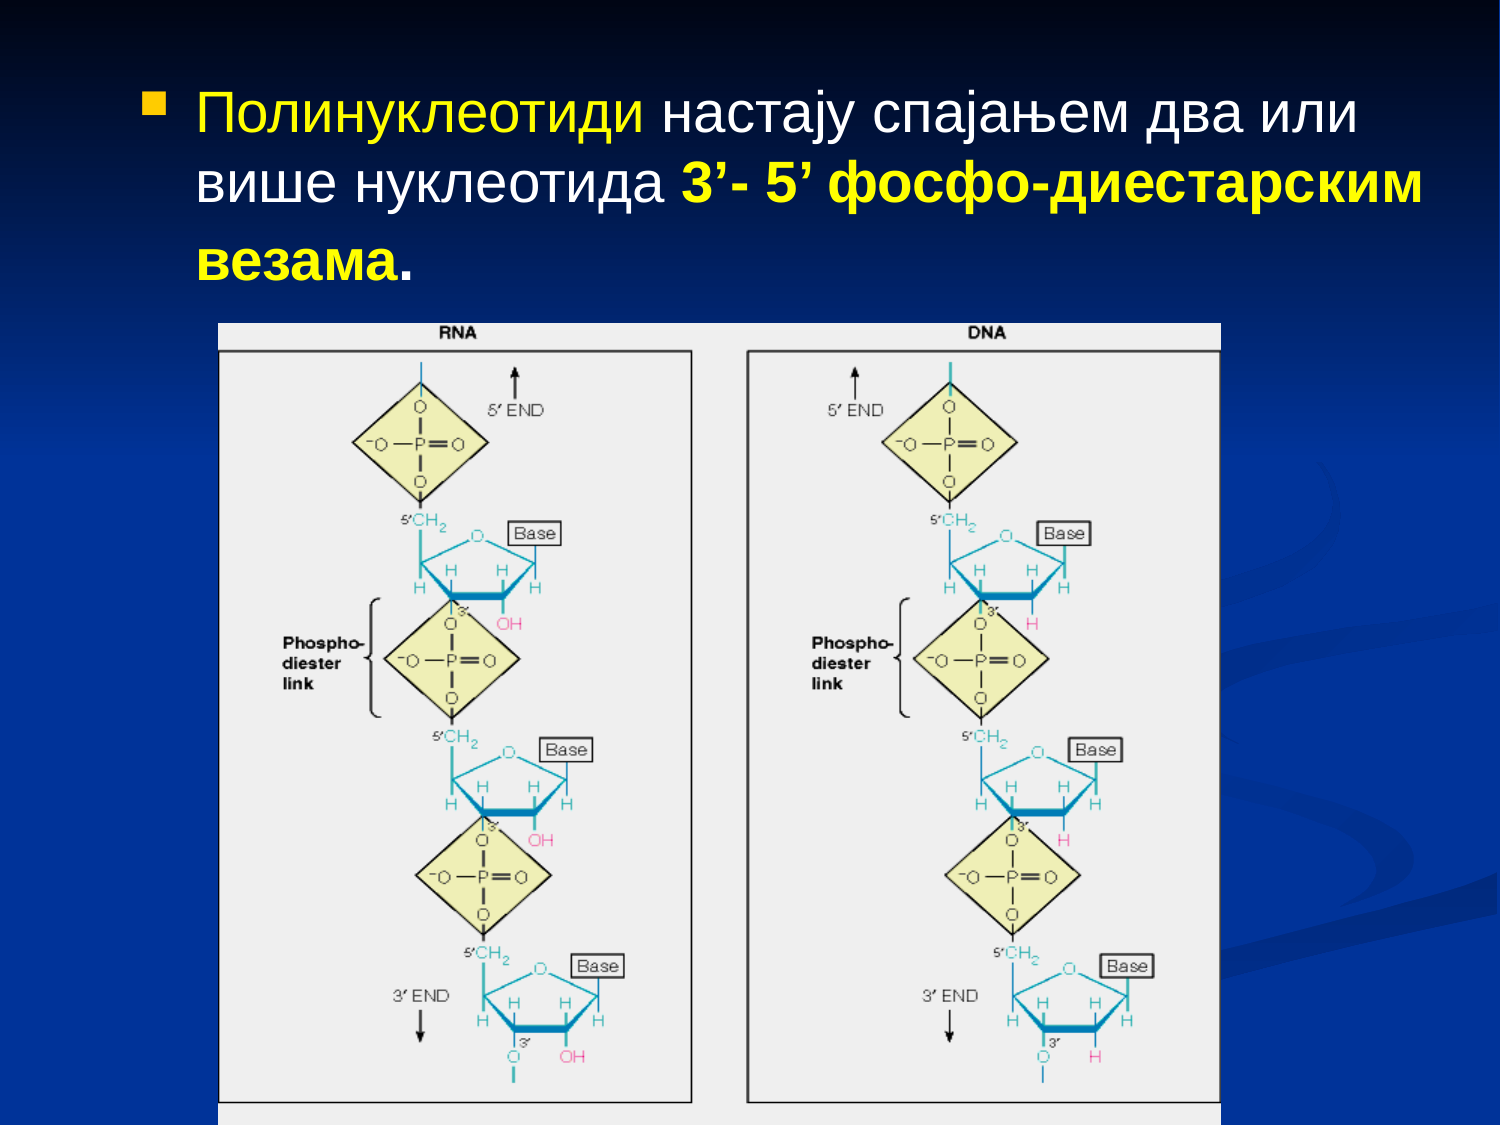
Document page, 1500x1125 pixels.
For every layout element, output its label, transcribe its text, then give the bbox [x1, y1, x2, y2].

picture [218, 323, 1221, 1125]
list Полинуклеотиди настају спајањем два или више нуклеотида 3’- 5’ фосфо-диестарским везама. [123, 66, 1475, 303]
